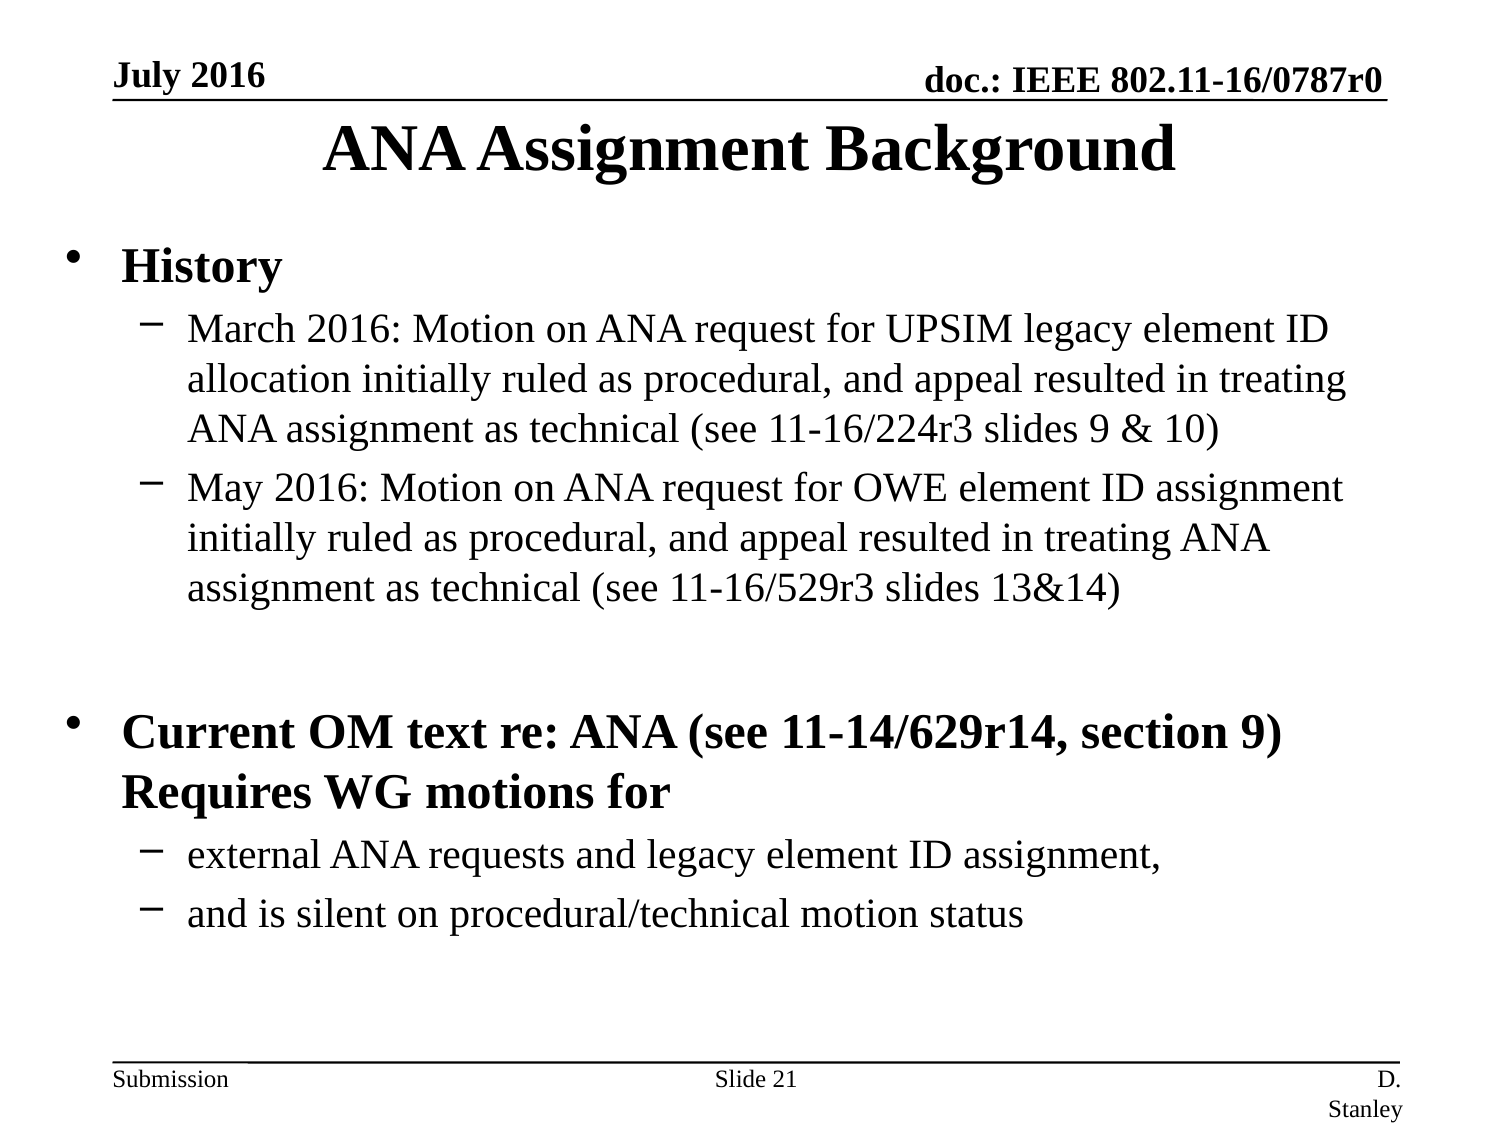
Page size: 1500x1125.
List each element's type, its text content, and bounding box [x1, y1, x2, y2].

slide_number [112, 49, 401, 96]
footer D. Stanley, HP Enterprise [1324, 1061, 1402, 1093]
slide_number Slide 21 [712, 1061, 800, 1093]
list History March 2016: Motion on ANA request for UPSIM legacy element ID allocation initially ruled as procedural, and appeal resulted in treating ANA assignment as technical (see 11-16/224r3 slides 9 & 10) May 2016: Motion on ANA request for OWE element ID assignment initially ruled as procedural, and appeal resulted in treating ANA assignment as technical (see 11-16/529r3 slides 13&14) Current OM text re: ANA (see 11-14/629r14, section 9) Requires WG motions for external ANA requests and legacy element ID assignment, and is silent on procedural/technical motion status [49, 224, 1426, 976]
title ANA Assignment Background [112, 74, 1388, 213]
